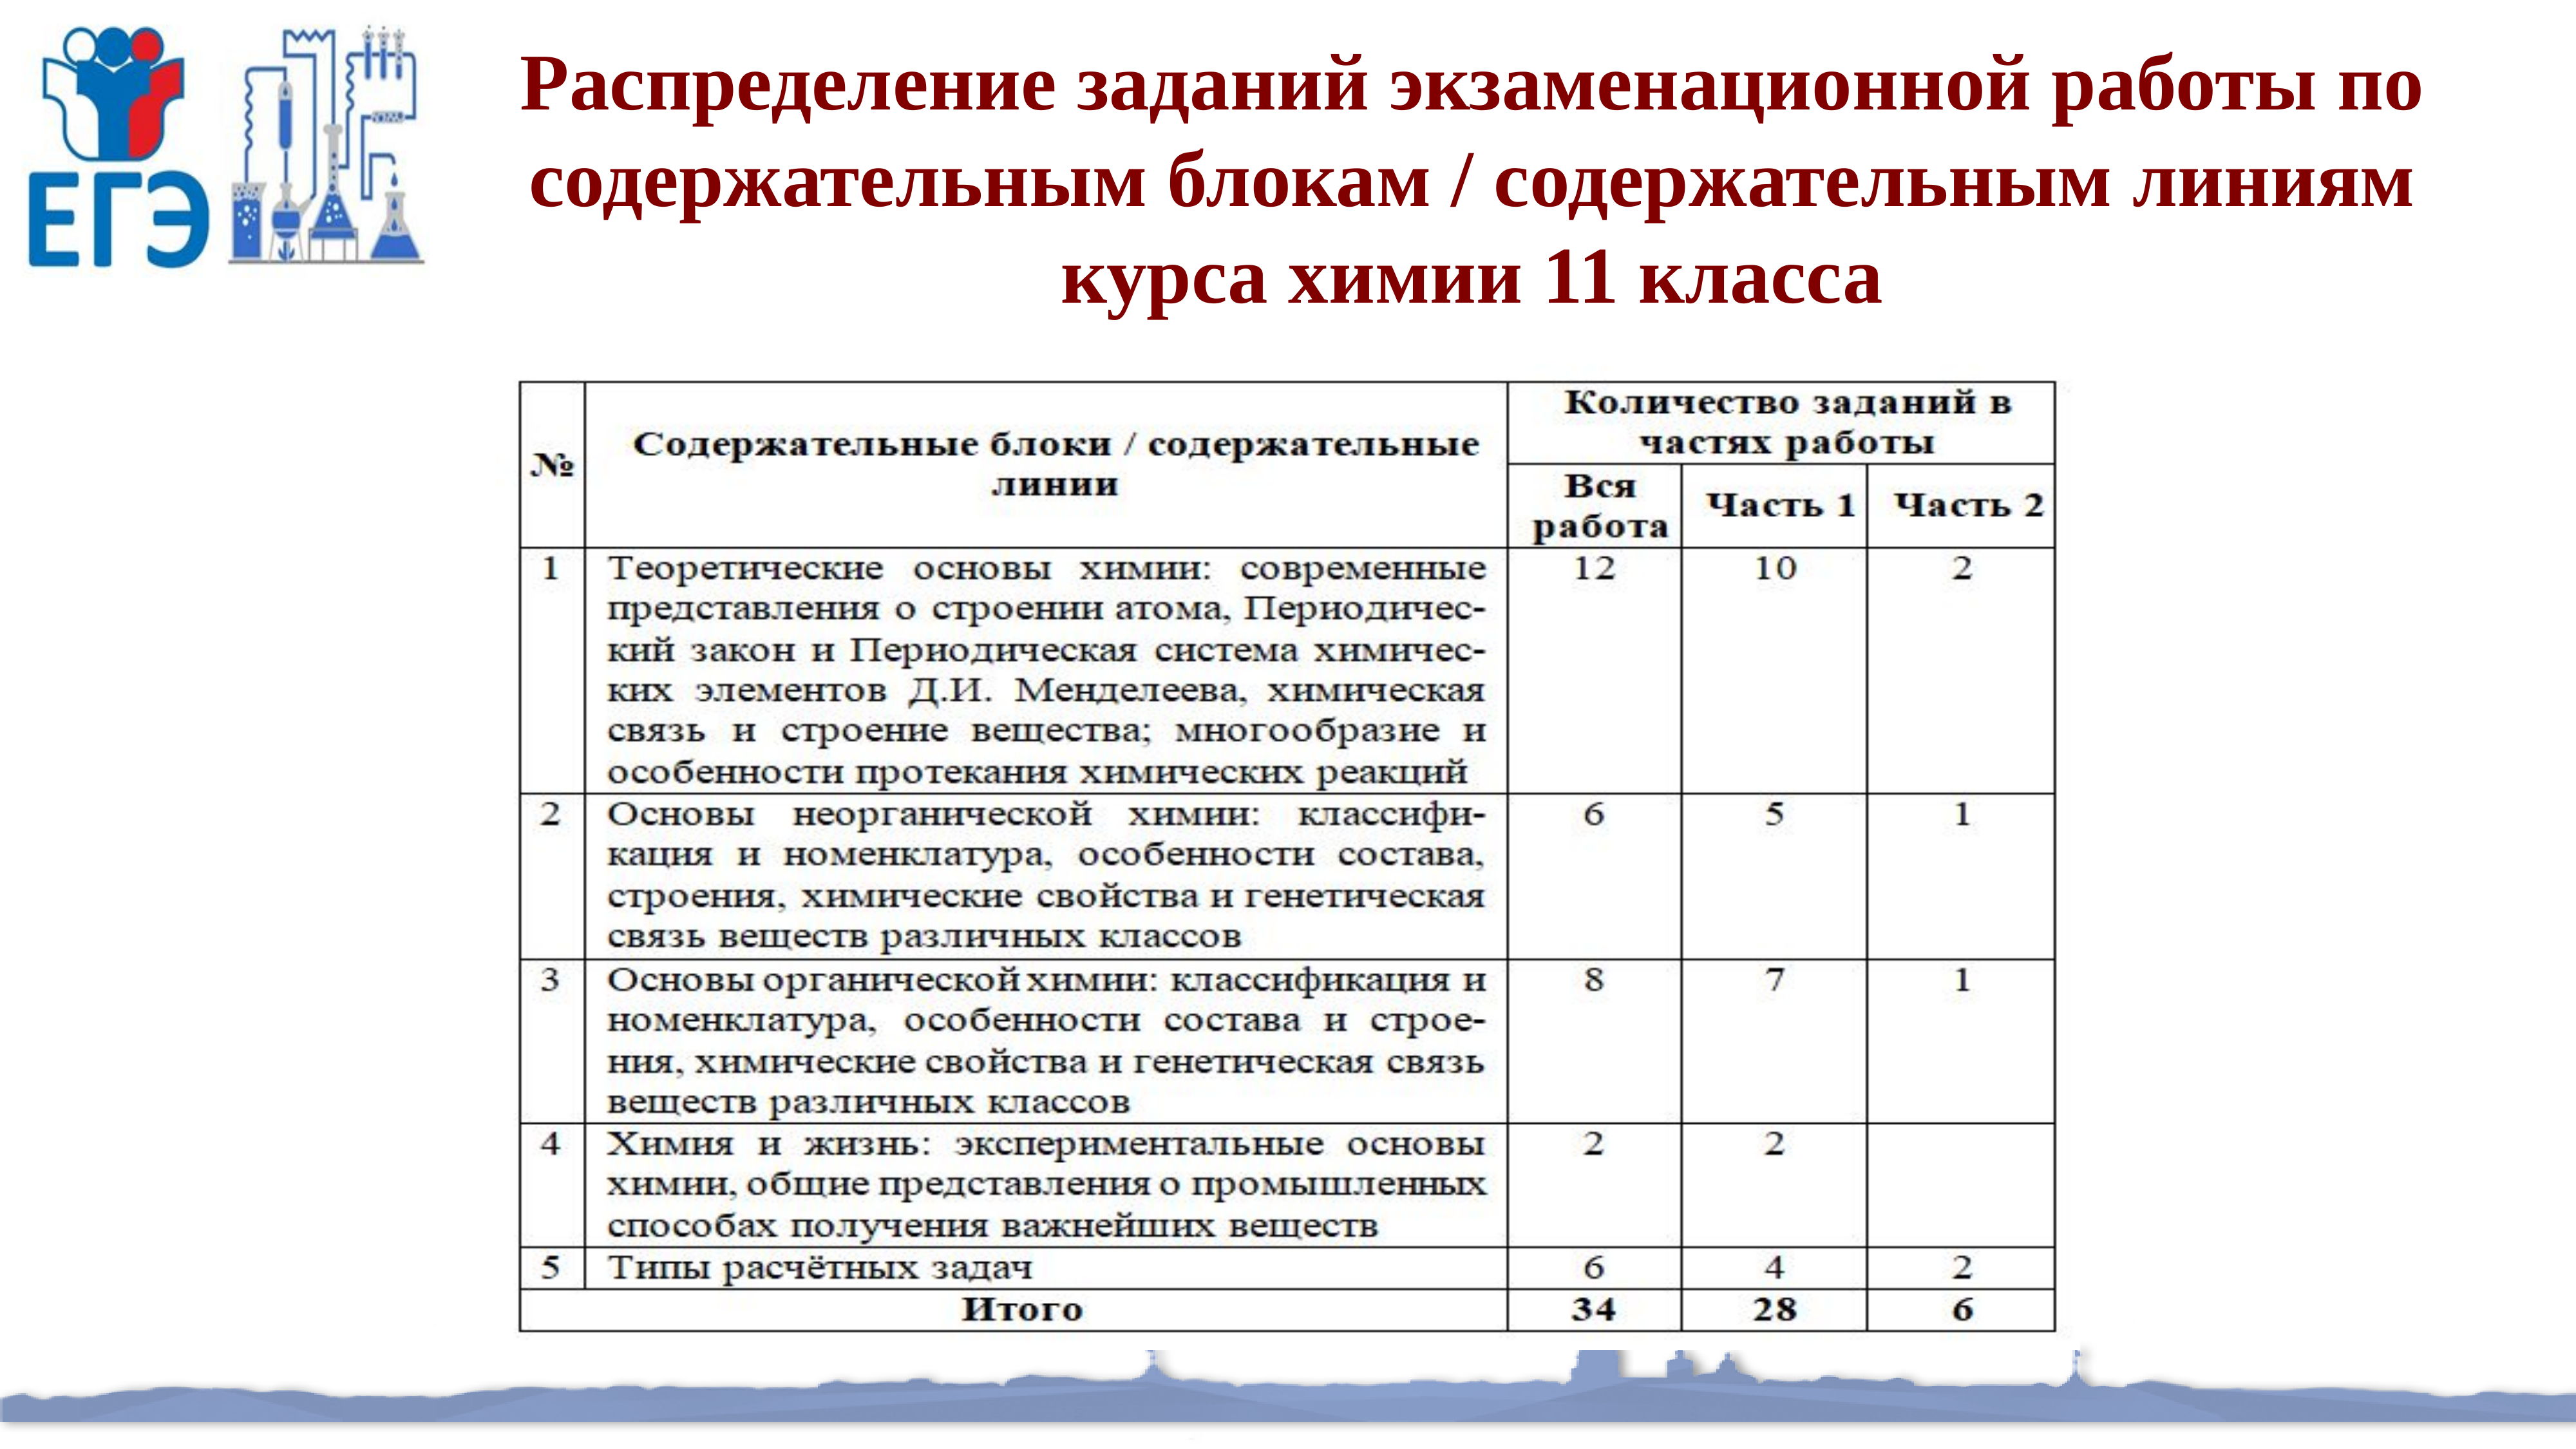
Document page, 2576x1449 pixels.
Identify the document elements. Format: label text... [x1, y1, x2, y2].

text_box Распределение заданий экзаменационной работы по содержательным блокам / содержательным линиям курса химии 11 класса [448, 24, 2497, 324]
picture [0, 365, 2576, 1440]
picture [0, 0, 449, 290]
